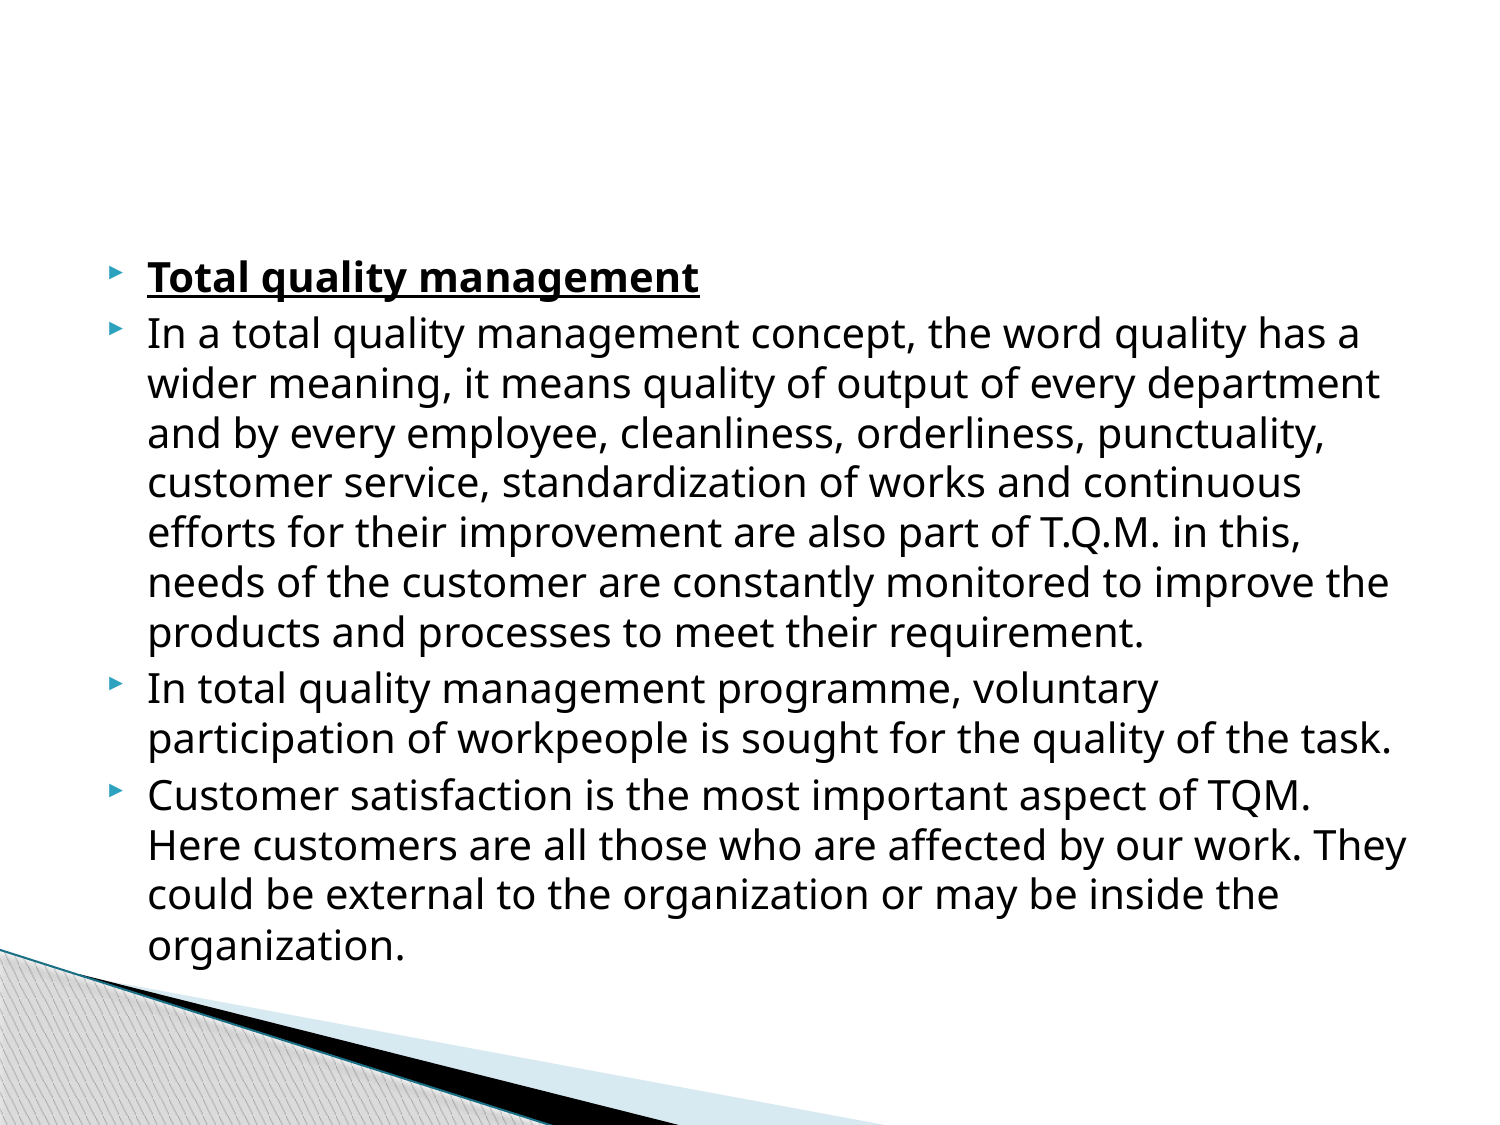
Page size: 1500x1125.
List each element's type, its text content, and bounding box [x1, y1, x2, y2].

list Total quality management In a total quality management concept, the word quality has a wider meaning, it means quality of output of every department and by every employee, cleanliness, orderliness, punctuality, customer service, standardization of works and continuous efforts for their improvement are also part of T.Q.M. in this, needs of the customer are constantly monitored to improve the products and processes to meet their requirement. In total quality management programme, voluntary participation of workpeople is sought for the quality of the task. Customer satisfaction is the most important aspect of TQM. Here customers are all those who are affected by our work. They could be external to the organization or may be inside the organization. [75, 243, 1425, 986]
